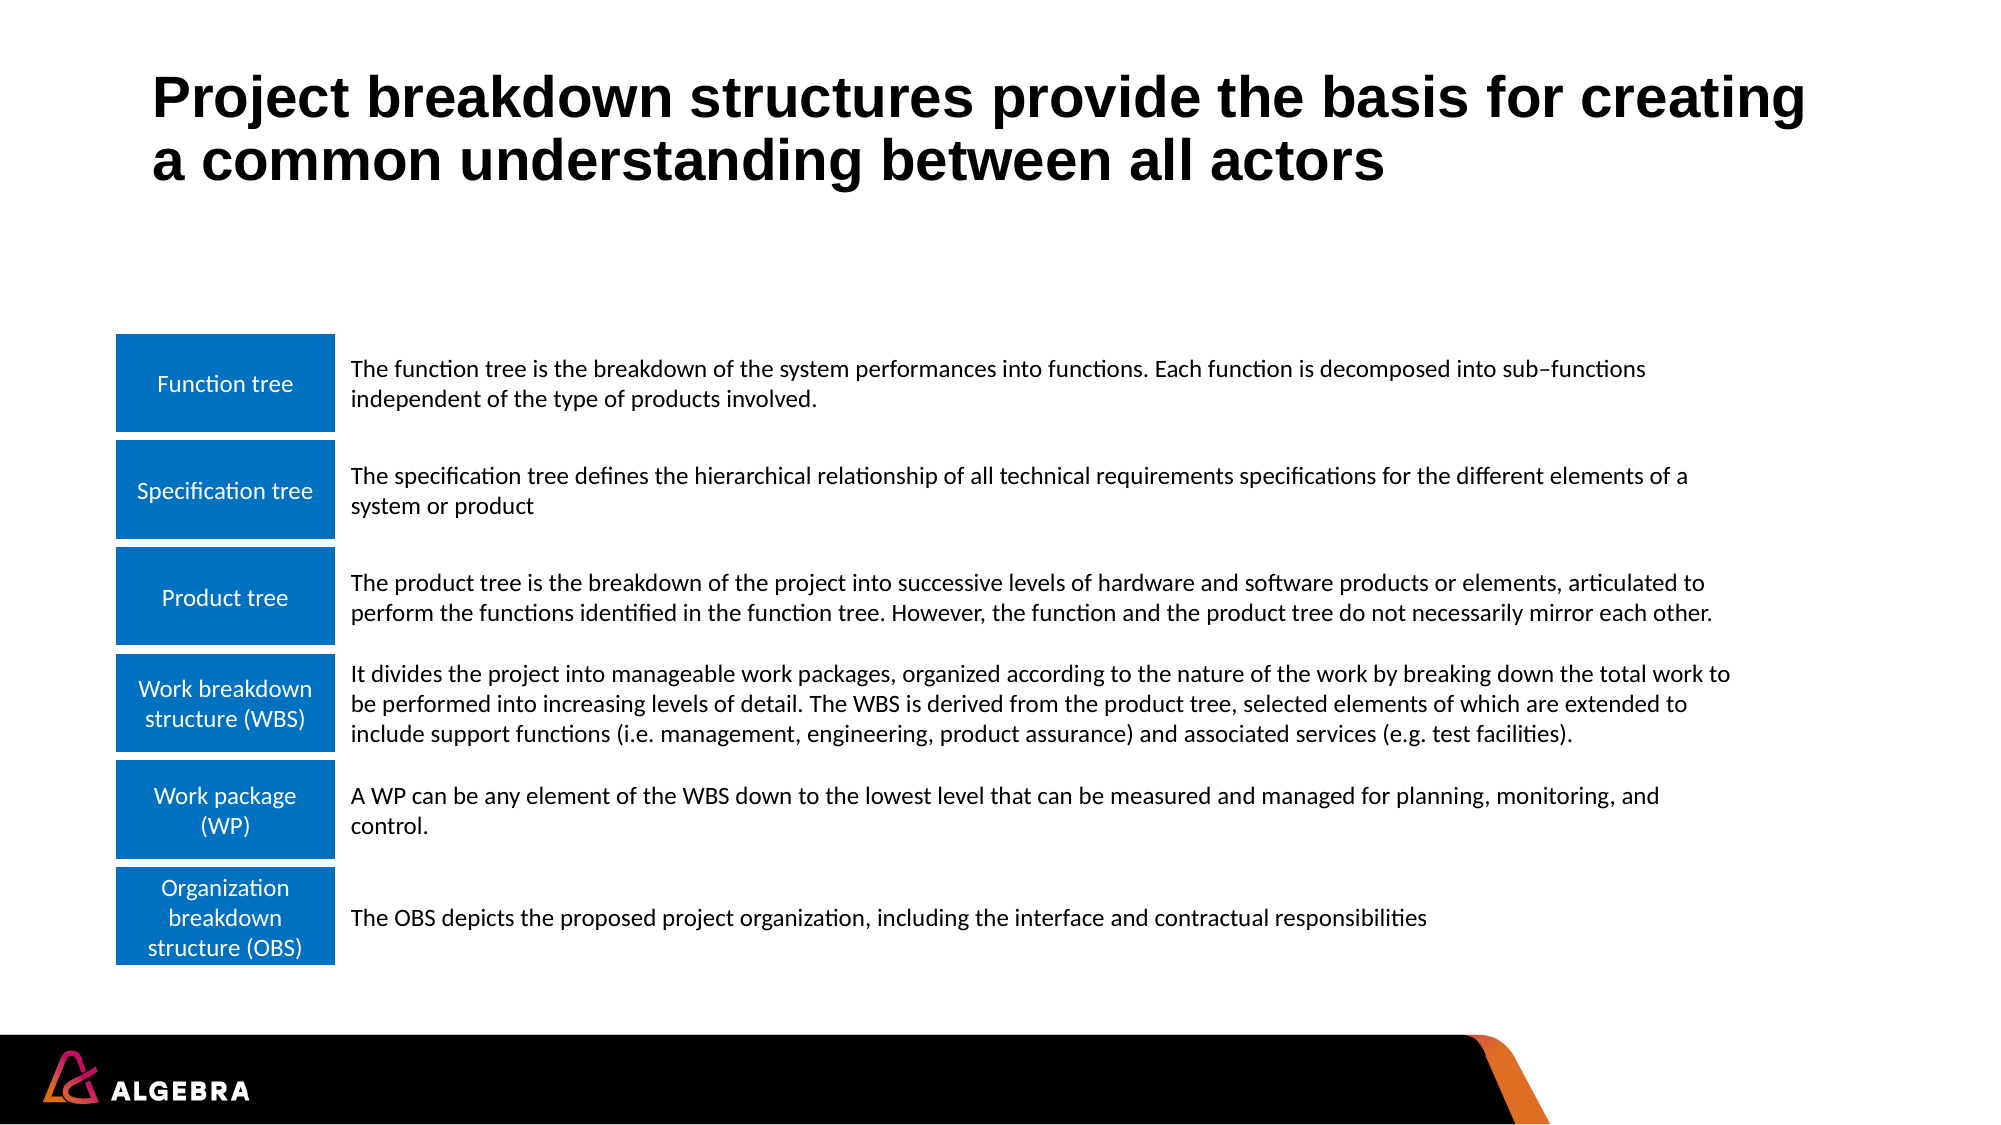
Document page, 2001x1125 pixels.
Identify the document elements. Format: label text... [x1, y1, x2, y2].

title Project breakdown structures provide the basis for creating a common understanding between all actors [137, 59, 1863, 278]
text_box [114, 332, 1759, 434]
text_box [114, 652, 1759, 754]
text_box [114, 865, 1759, 967]
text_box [114, 439, 1759, 540]
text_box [114, 545, 1759, 647]
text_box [114, 759, 1759, 860]
picture [0, 1034, 1733, 1125]
